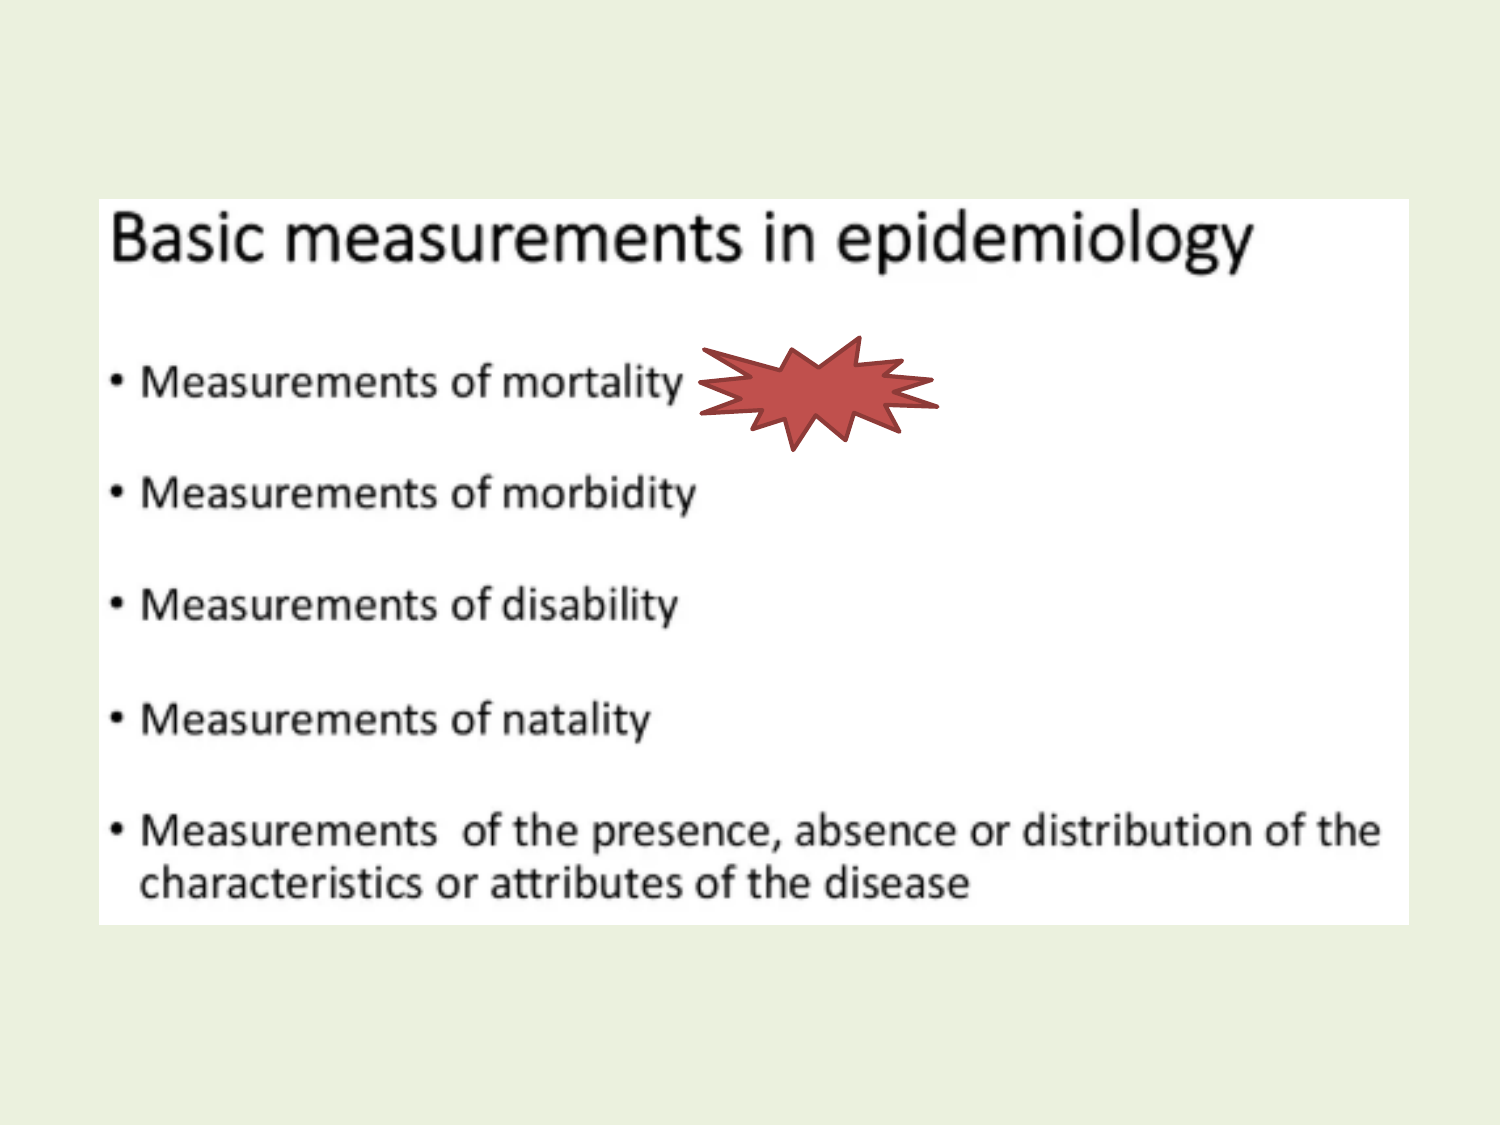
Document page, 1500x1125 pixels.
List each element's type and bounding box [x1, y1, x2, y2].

picture [99, 199, 1409, 926]
